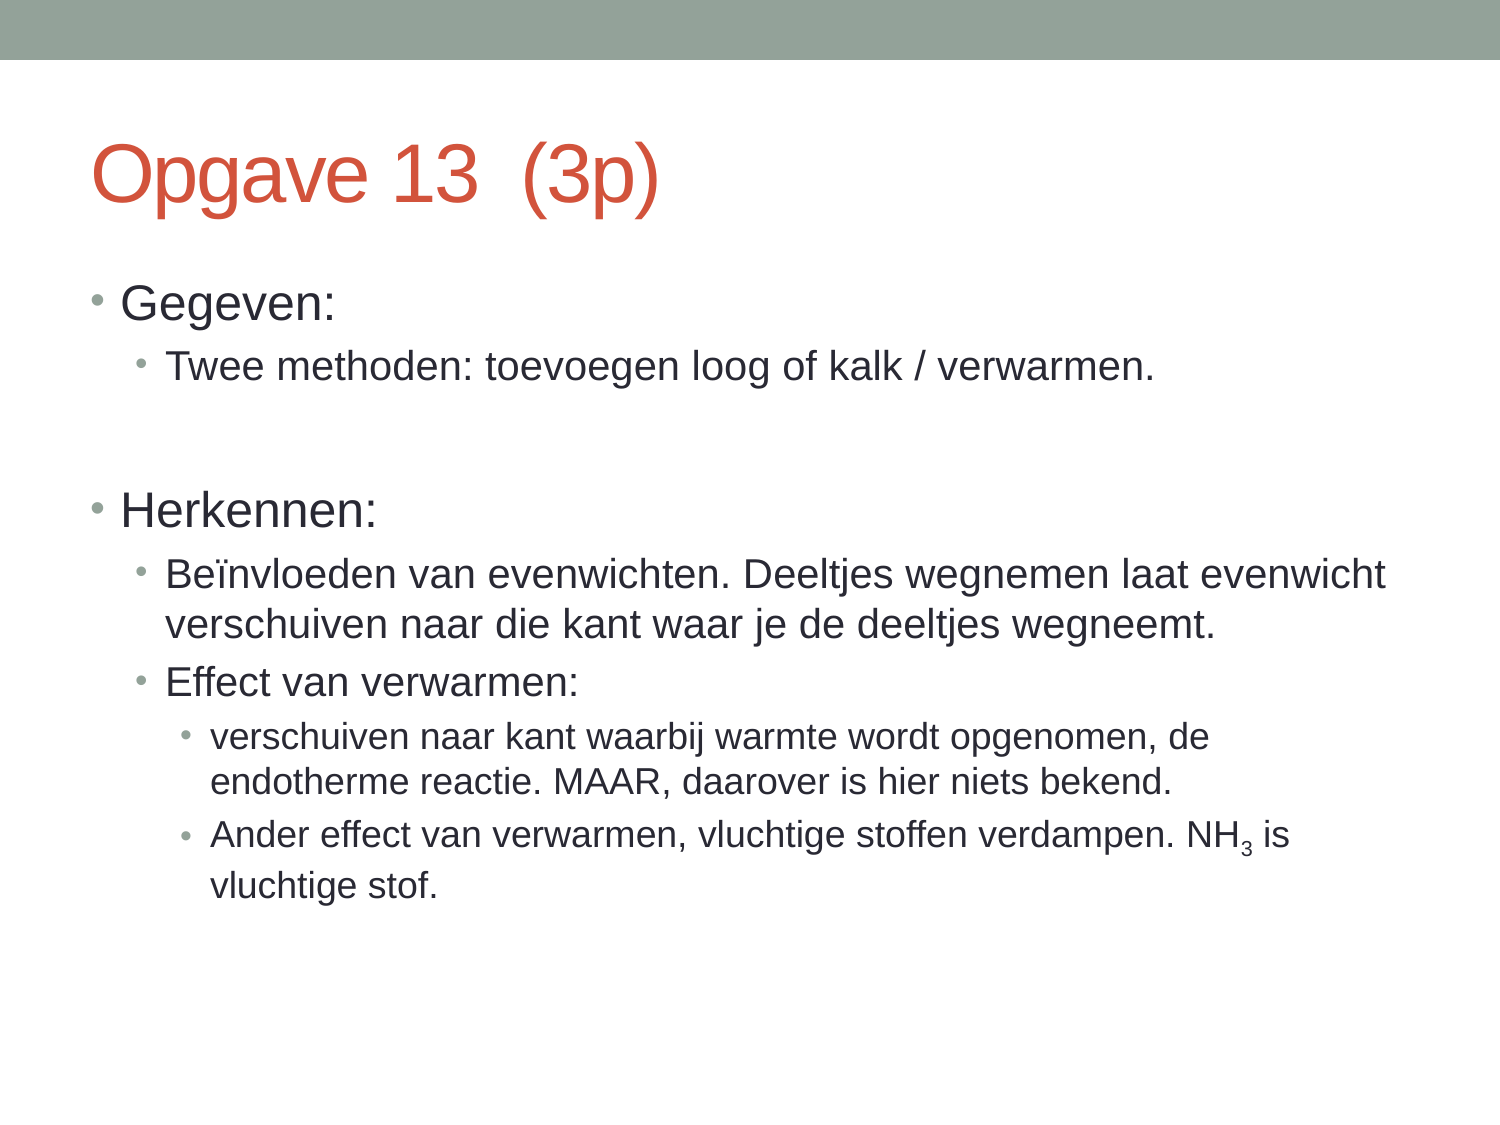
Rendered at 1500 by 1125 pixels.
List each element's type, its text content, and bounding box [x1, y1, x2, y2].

title Opgave 13 (3p) [75, 87, 1425, 250]
list Gegeven: Twee methoden: toevoegen loog of kalk / verwarmen. Herkennen: Beïnvloeden van evenwichten. Deeltjes wegnemen laat evenwicht verschuiven naar die kant waar je de deeltjes wegneemt. Effect van verwarmen: verschuiven naar kant waarbij warmte wordt opgenomen, de endotherme reactie. MAAR, daarover is hier niets bekend. Ander effect van verwarmen, vluchtige stoffen verdampen. NH3 is vluchtige stof. [75, 262, 1425, 1063]
